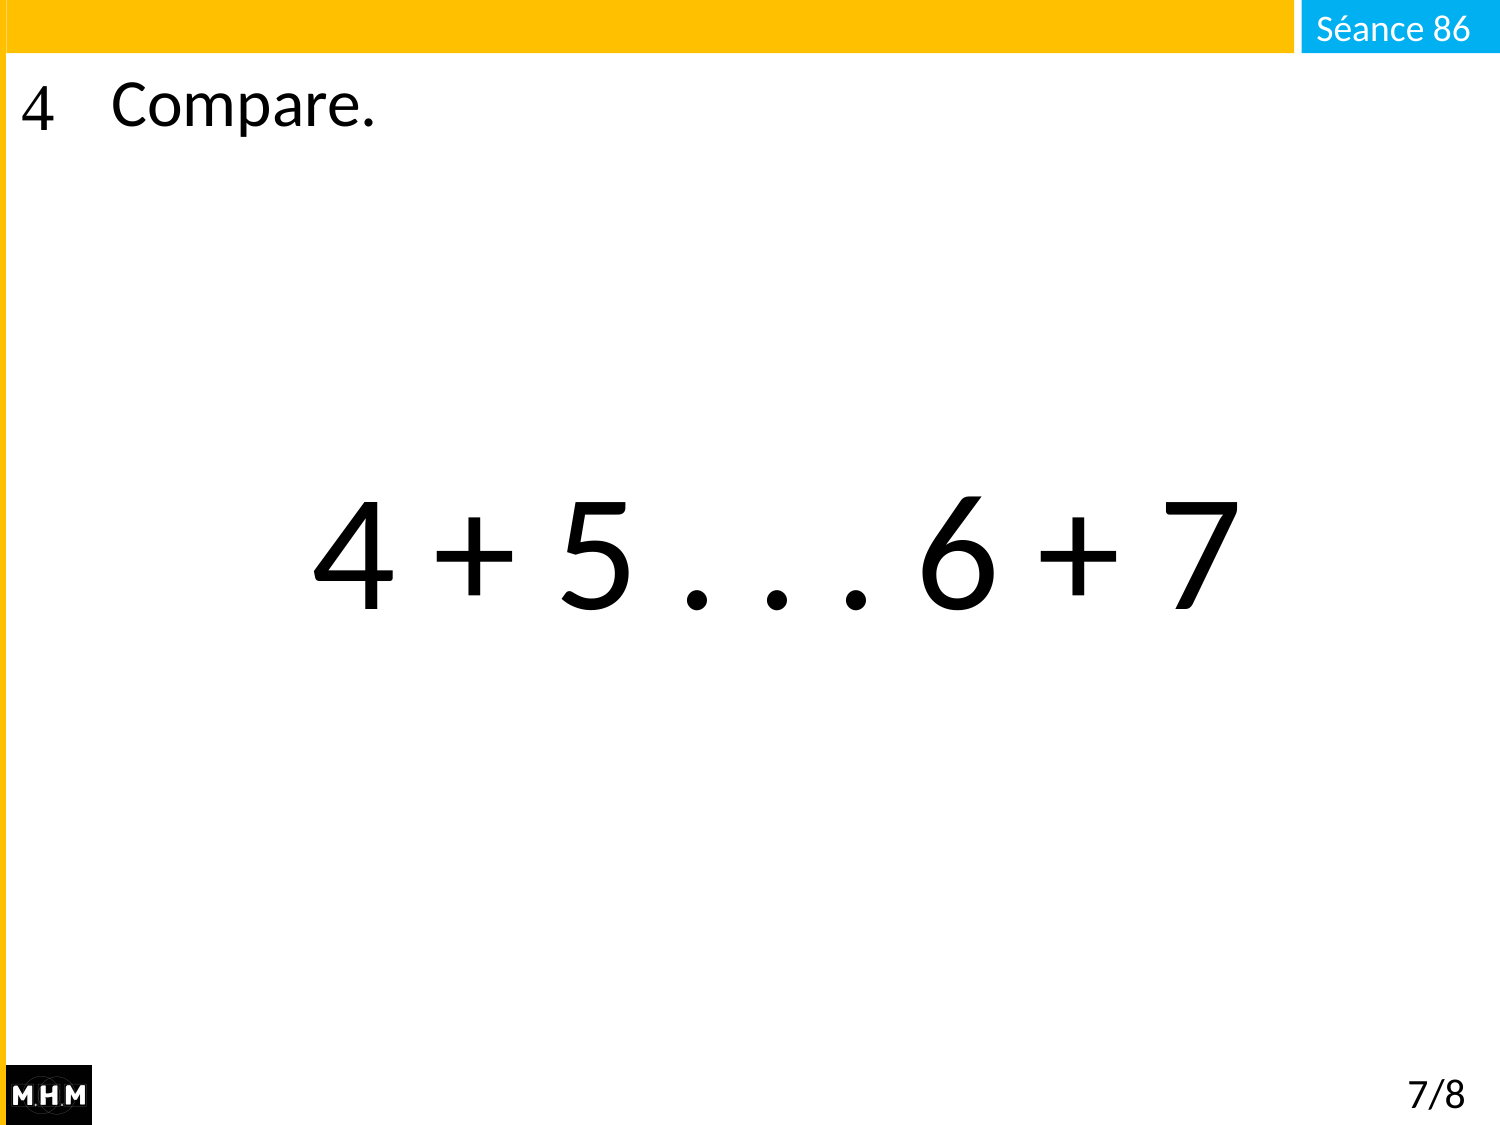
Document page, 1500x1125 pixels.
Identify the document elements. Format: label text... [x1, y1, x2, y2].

list 7/8 [1373, 1064, 1500, 1125]
picture [6, 1065, 92, 1125]
title Compare. [96, 60, 1391, 149]
text_box 4 + 5 . . . 6 + 7 [196, 435, 1360, 650]
